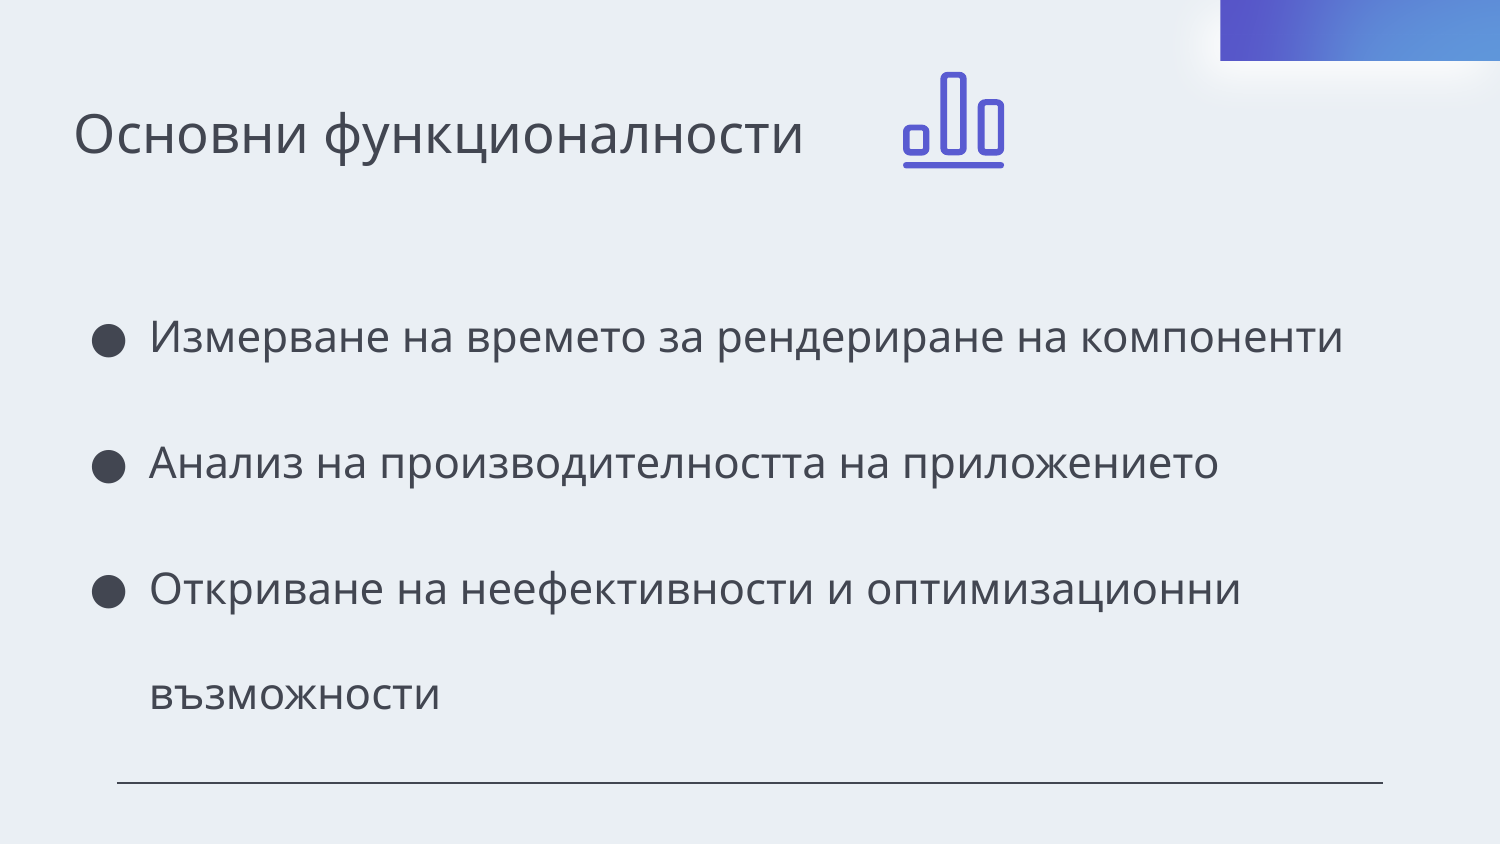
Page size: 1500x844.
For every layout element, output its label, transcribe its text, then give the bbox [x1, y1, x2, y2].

picture [1220, 0, 1500, 61]
text_box Основни функционалности Измерване на времето за рендериране на компоненти Анализ на производителността на приложението Откриване на неефективности и оптимизационни възможности [58, 84, 1441, 734]
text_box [902, 71, 1005, 169]
